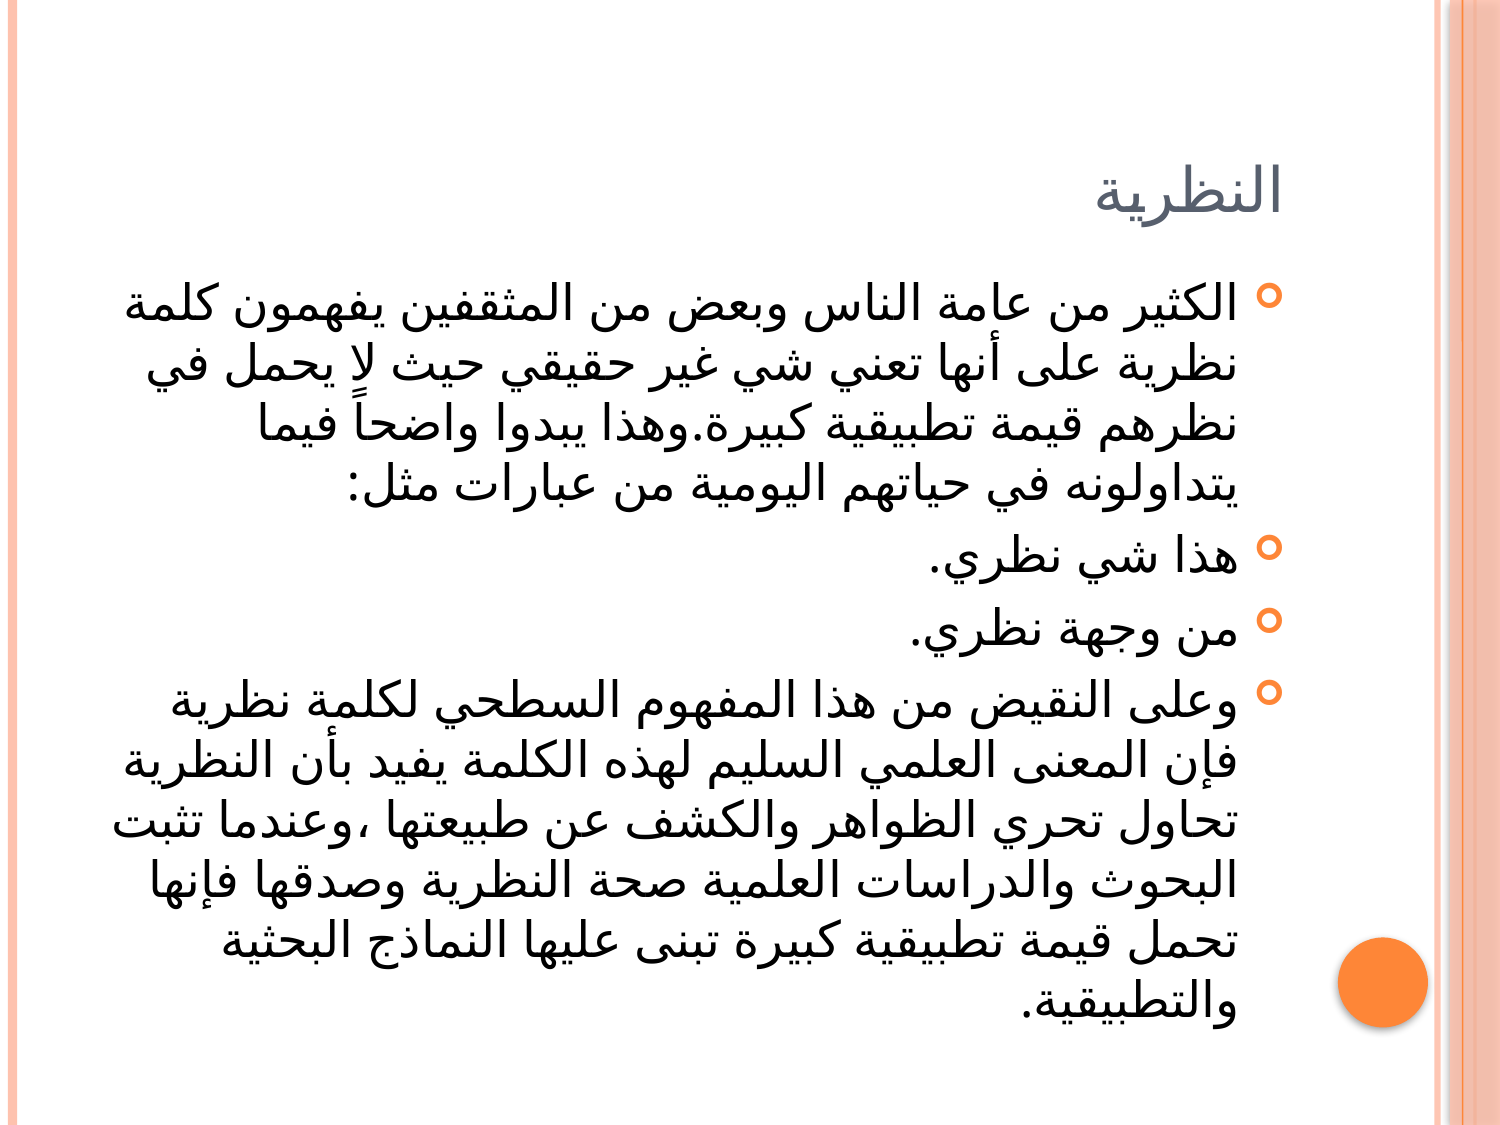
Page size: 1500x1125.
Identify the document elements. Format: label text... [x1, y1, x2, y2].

title النظرية [75, 45, 1300, 233]
list الكثير من عامة الناس وبعض من المثقفين يفهمون كلمة نظرية على أنها تعني شي غير حقيقي حيث لا يحمل في نظرهم قيمة تطبيقية كبيرة.وهذا يبدوا واضحاً فيما يتداولونه في حياتهم اليومية من عبارات مثل: هذا شي نظري. من وجهة نظري. وعلى النقيض من هذا المفهوم السطحي لكلمة نظرية فإن المعنى العلمي السليم لهذه الكلمة يفيد بأن النظرية تحاول تحري الظواهر والكشف عن طبيعتها ،وعندما تثبت البحوث والدراسات العلمية صحة النظرية وصدقها فإنها تحمل قيمة تطبيقية كبيرة تبنى عليها النماذج البحثية والتطبيقية. [75, 262, 1300, 1062]
